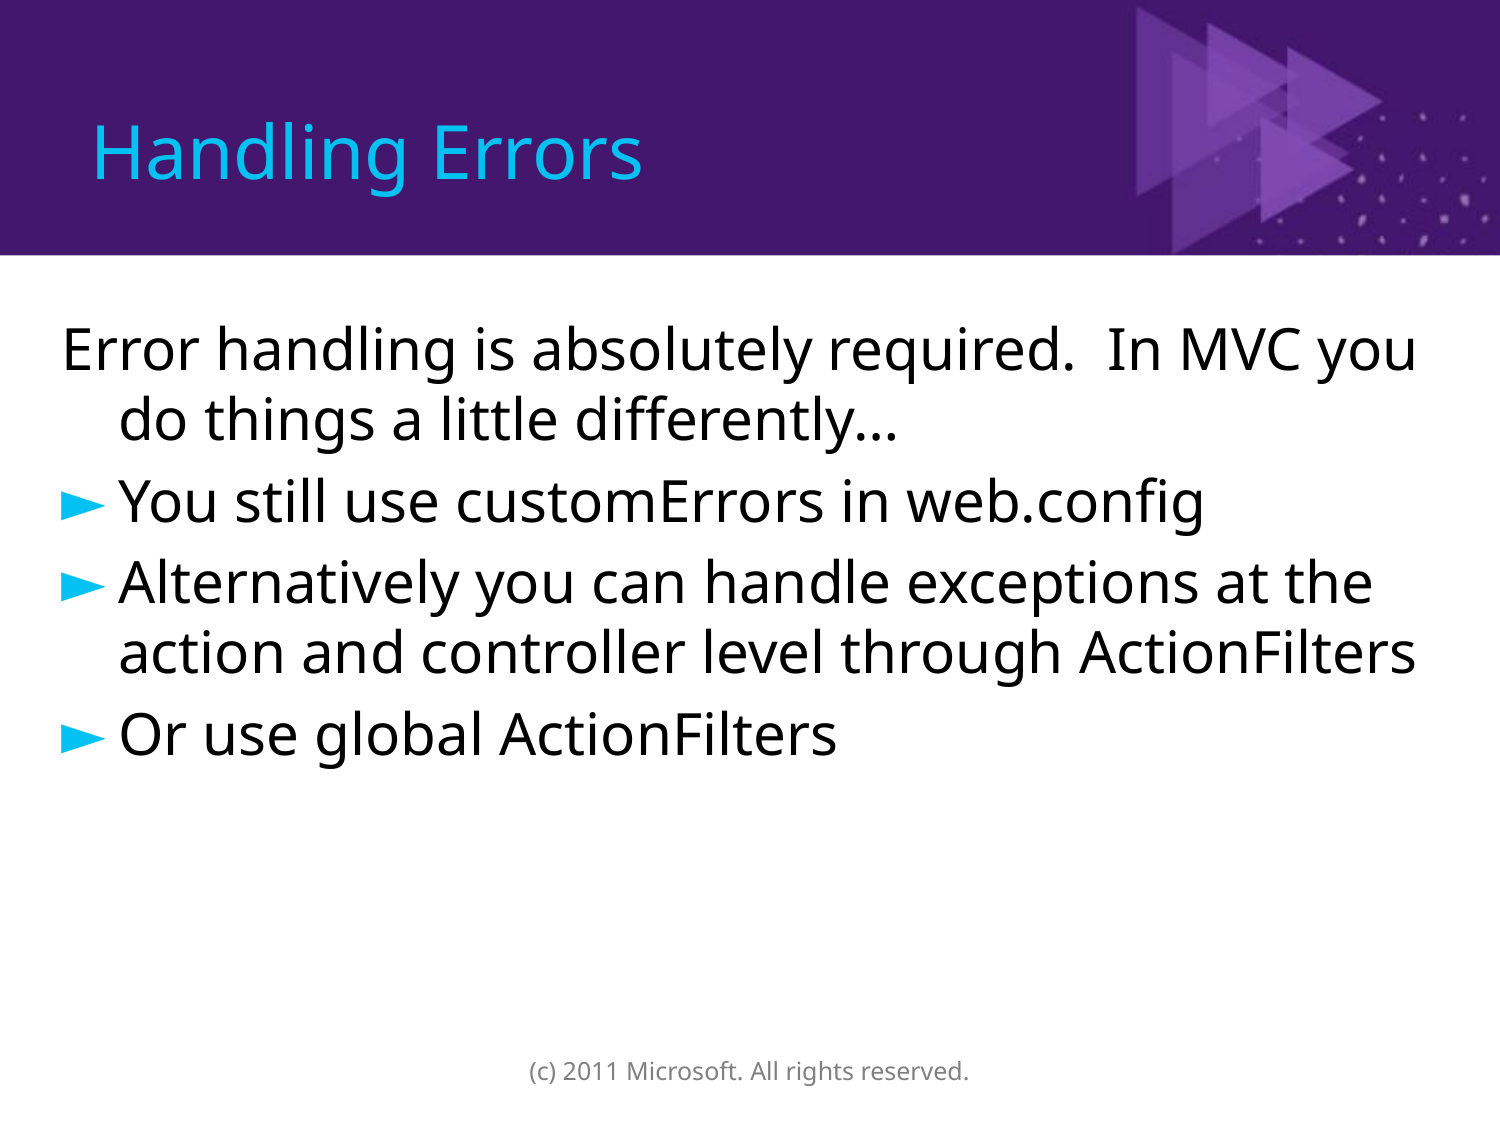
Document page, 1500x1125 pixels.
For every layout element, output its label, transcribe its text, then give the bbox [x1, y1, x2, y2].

title Handling Errors [75, 56, 1425, 244]
footer (c) 2011 Microsoft. All rights reserved. [512, 1042, 988, 1103]
picture [0, 0, 1500, 255]
list Error handling is absolutely required. In MVC you do things a little differently… You still use customErrors in web.config Alternatively you can handle exceptions at the action and controller level through ActionFilters Or use global ActionFilters [46, 304, 1477, 937]
